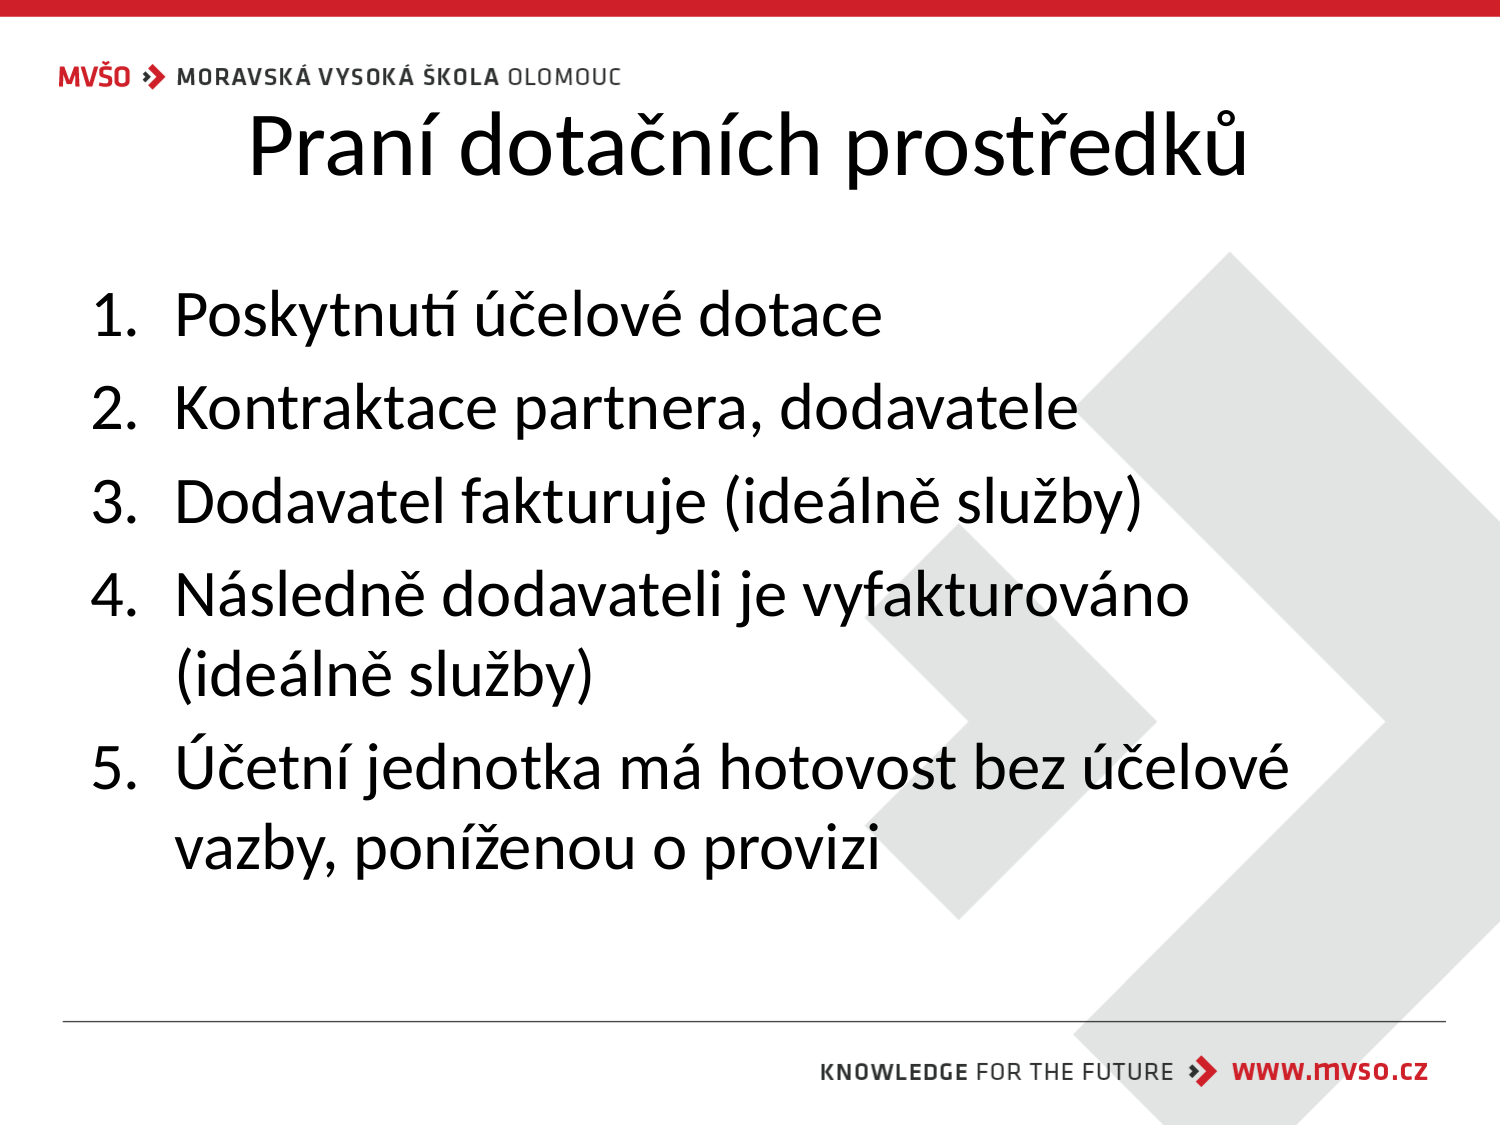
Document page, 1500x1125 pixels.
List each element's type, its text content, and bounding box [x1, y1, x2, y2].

picture [0, 0, 1500, 1125]
title Praní dotačních prostředků [75, 45, 1425, 233]
list Poskytnutí účelové dotace Kontraktace partnera, dodavatele Dodavatel fakturuje (ideálně služby) Následně dodavateli je vyfakturováno (ideálně služby) Účetní jednotka má hotovost bez účelové vazby, poníženou o provizi [75, 262, 1425, 1005]
